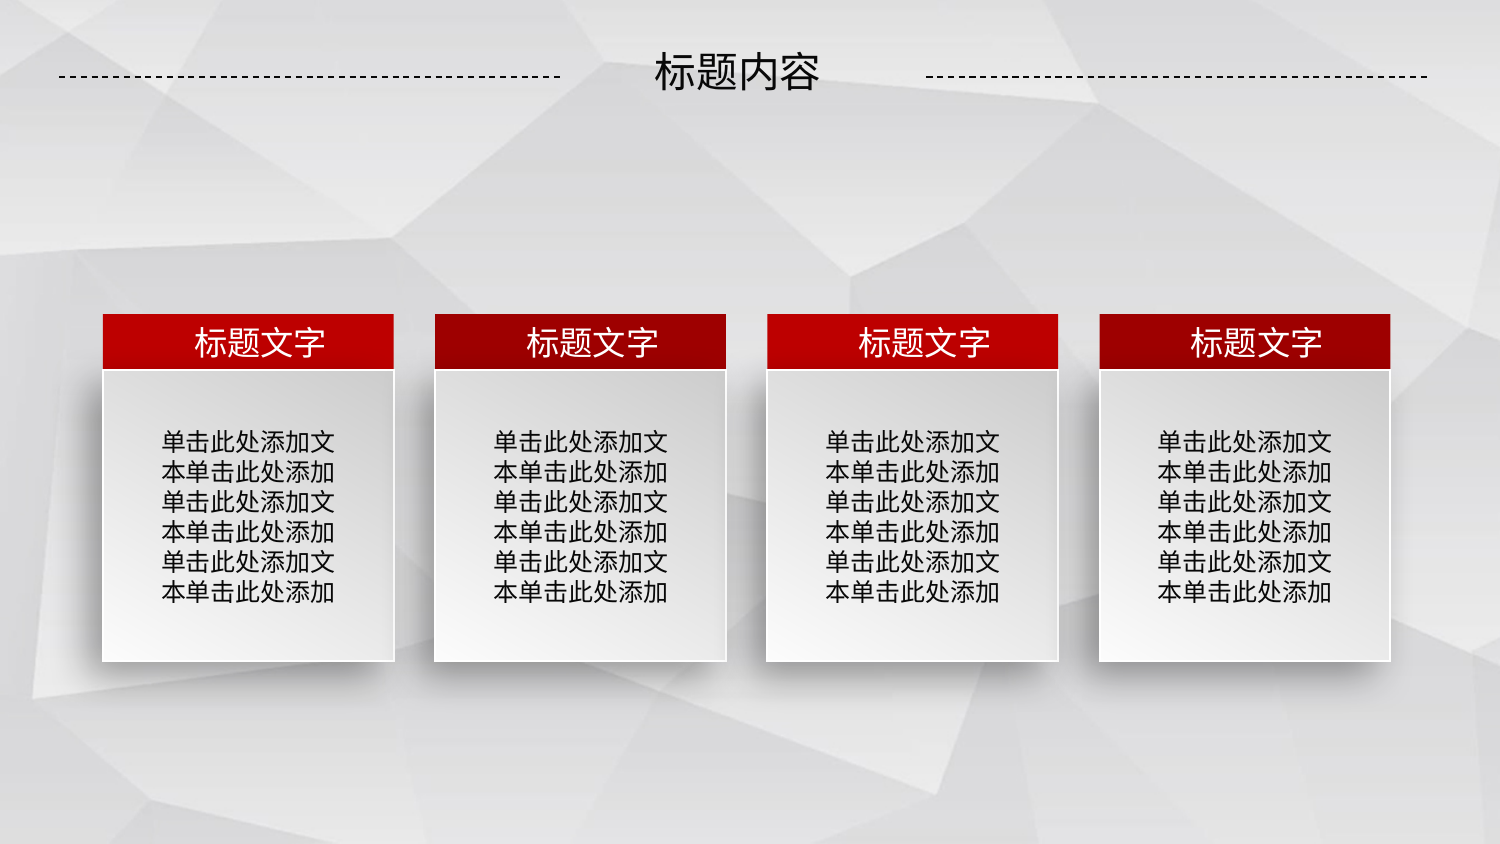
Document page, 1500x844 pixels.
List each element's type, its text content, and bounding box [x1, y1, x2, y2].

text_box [1099, 314, 1391, 661]
picture [0, 0, 1500, 844]
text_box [435, 314, 726, 661]
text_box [102, 314, 394, 661]
text_box 标题内容 [608, 38, 868, 104]
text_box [767, 314, 1059, 661]
